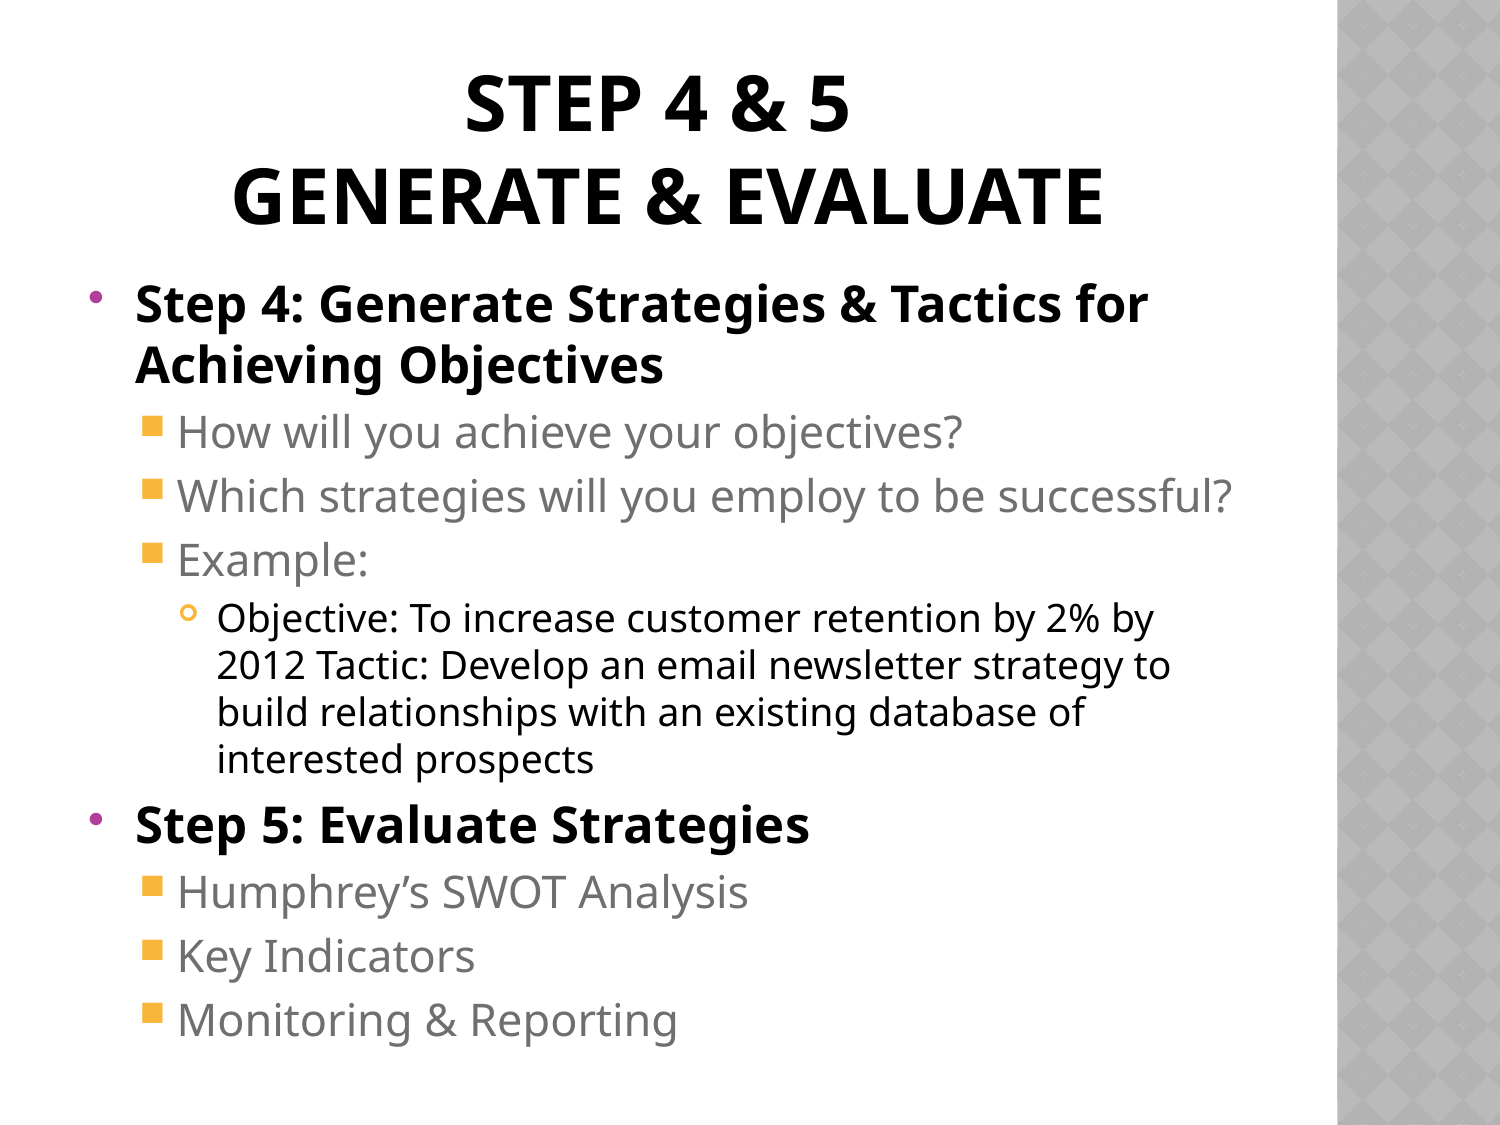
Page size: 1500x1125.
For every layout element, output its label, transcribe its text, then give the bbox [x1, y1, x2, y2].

list Step 4: Generate Strategies & Tactics for Achieving Objectives How will you achieve your objectives? Which strategies will you employ to be successful? Example: Objective: To increase customer retention by 2% by 2012 Tactic: Develop an email newsletter strategy to build relationships with an existing database of interested prospects Step 5: Evaluate Strategies Humphrey’s SWOT Analysis Key Indicators Monitoring & Reporting [75, 264, 1263, 1059]
title Step 4 & 5 Generate & evaluate [37, 52, 1300, 240]
